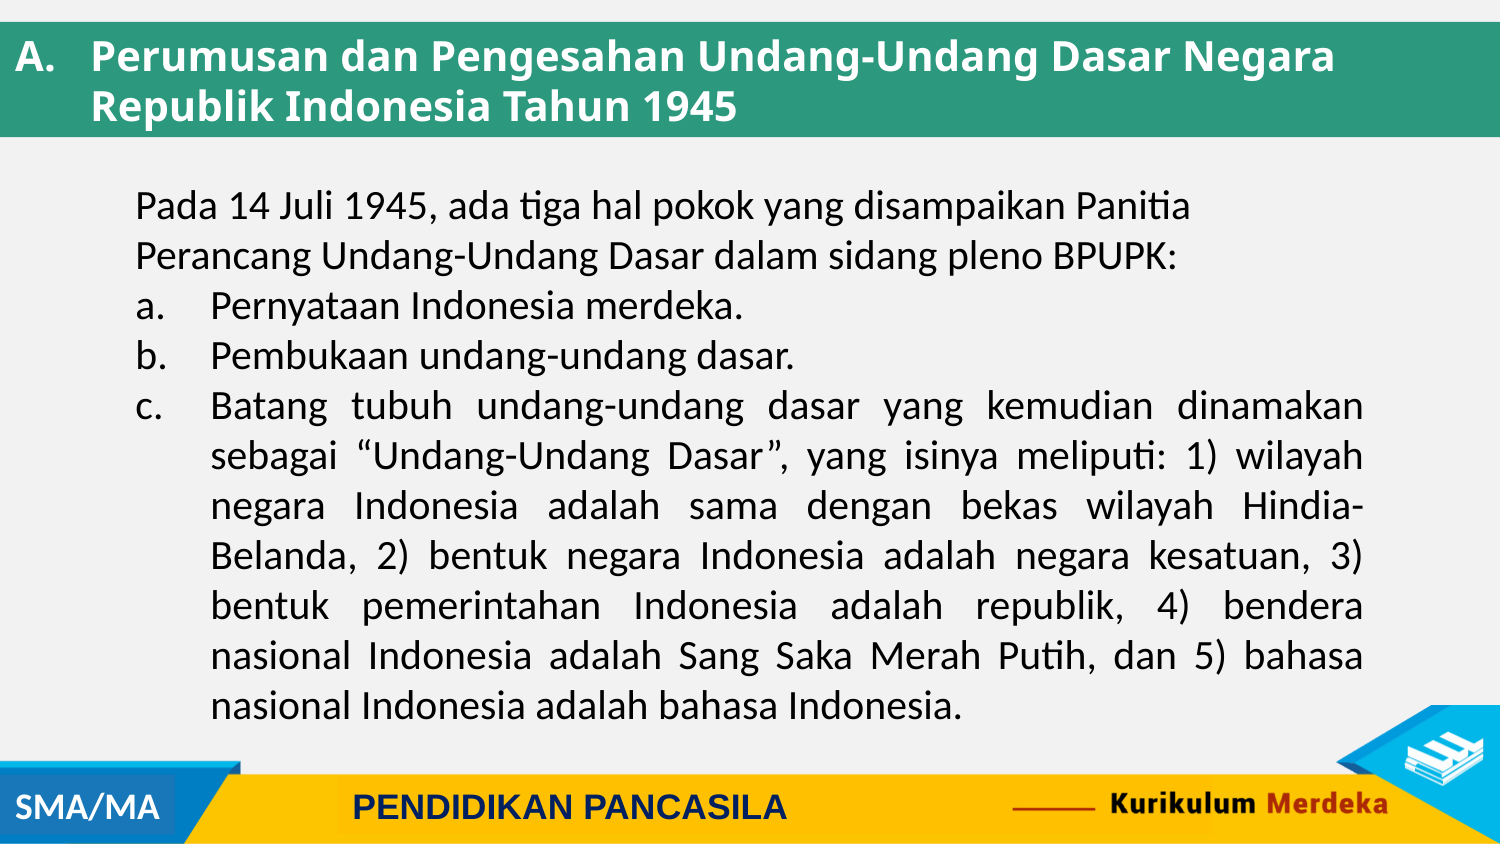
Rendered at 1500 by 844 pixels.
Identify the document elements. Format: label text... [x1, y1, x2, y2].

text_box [0, 705, 1500, 844]
text_box Perumusan dan Pengesahan Undang-Undang Dasar Negara Republik Indonesia Tahun 1945 [0, 20, 1500, 139]
text_box Pada 14 Juli 1945, ada tiga hal pokok yang disampaikan Panitia Perancang Undang-Undang Dasar dalam sidang pleno BPUPK: Pernyataan Indonesia merdeka. Pembukaan undang-undang dasar. Batang tubuh undang-undang dasar yang kemudian dinamakan sebagai “Undang-Undang Dasar”, yang isinya meliputi: 1) wilayah negara Indonesia adalah sama dengan bekas wilayah Hindia-Belanda, 2) bentuk negara Indonesia adalah negara kesatuan, 3) bentuk pemerintahan Indonesia adalah republik, 4) bendera nasional Indonesia adalah Sang Saka Merah Putih, dan 5) bahasa nasional Indonesia adalah bahasa Indonesia. [120, 170, 1380, 704]
